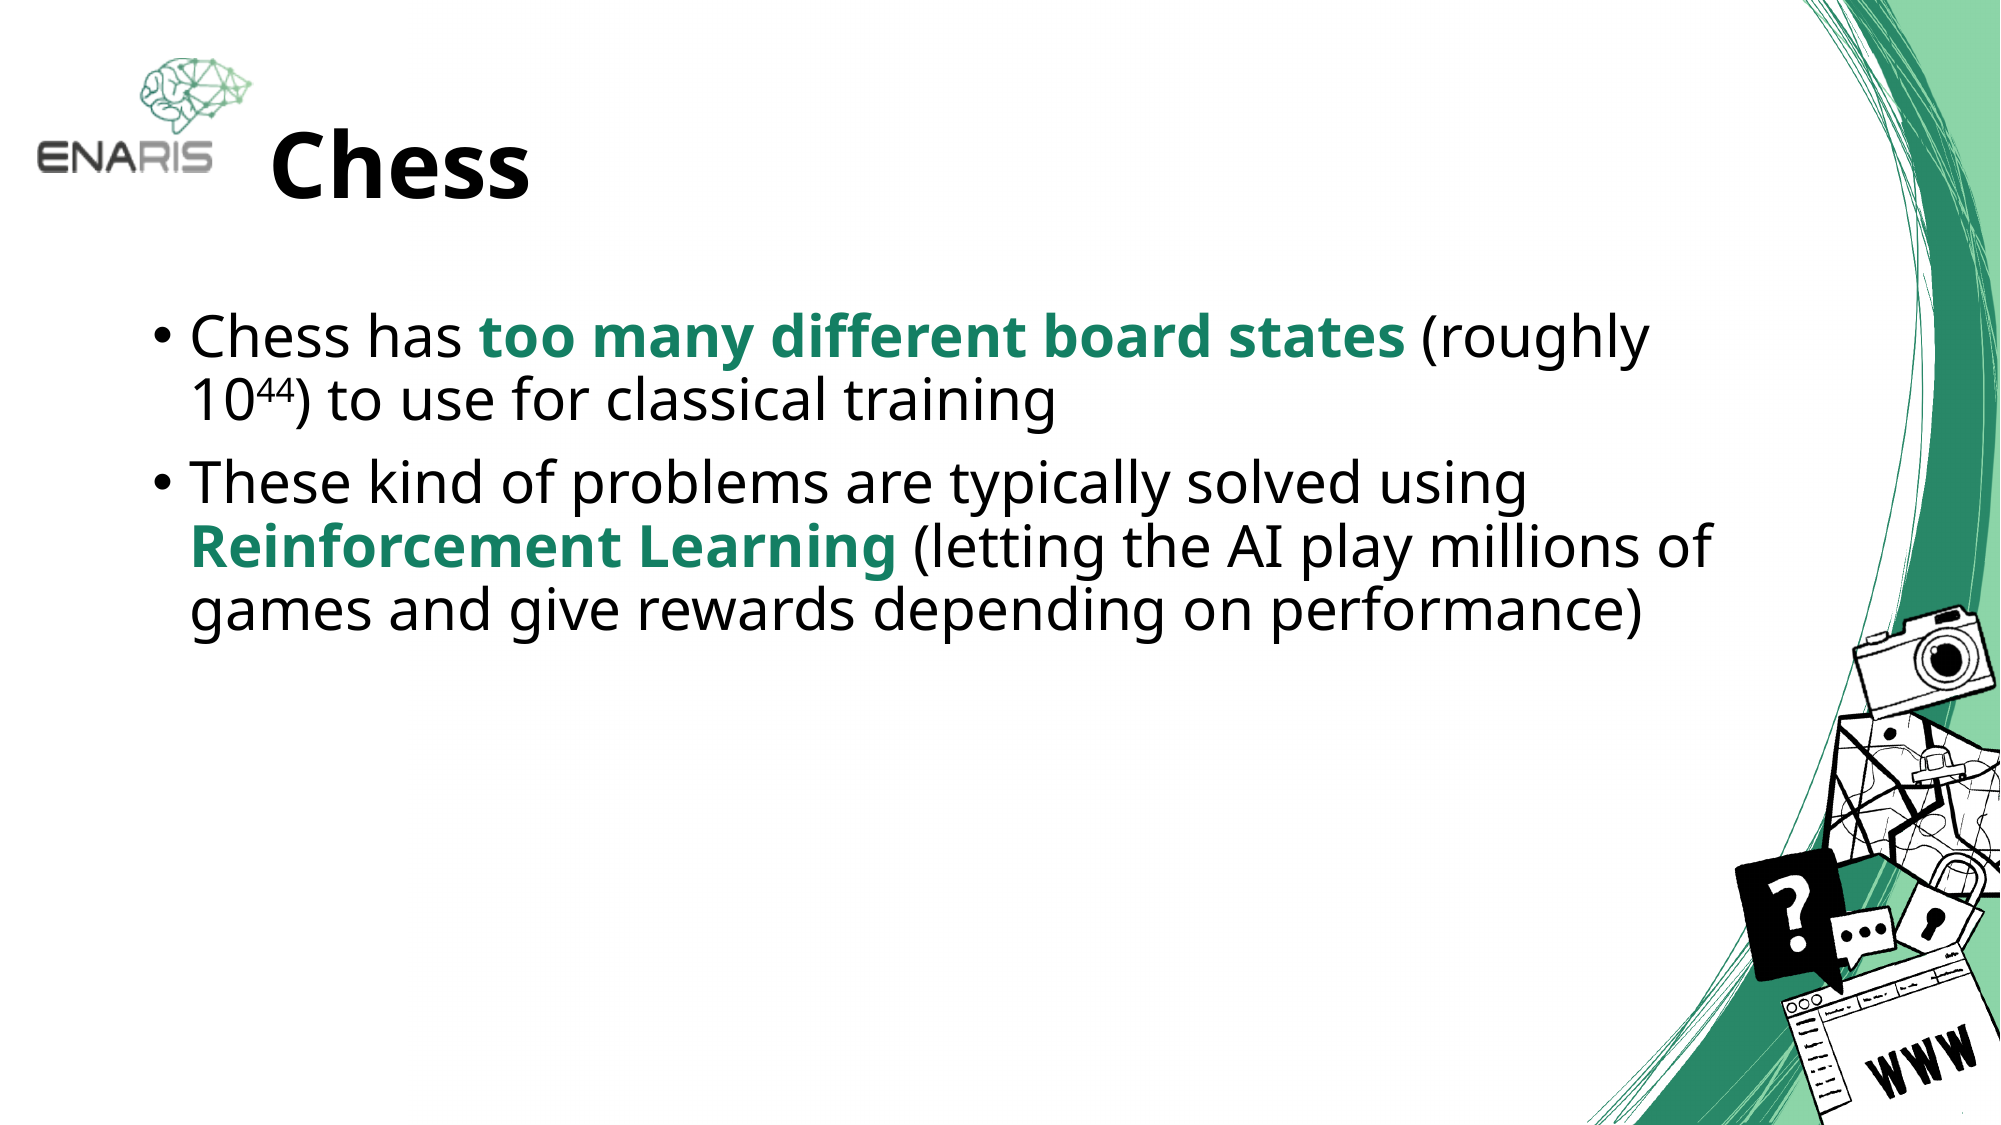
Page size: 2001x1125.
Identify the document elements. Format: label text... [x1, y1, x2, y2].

list Chess has too many different board states (roughly 1044) to use for classical training These kind of problems are typically solved using Reinforcement Learning (letting the AI play millions of games and give rewards depending on performance) [137, 299, 1747, 1014]
picture [408, 0, 2000, 1125]
title Chess [253, 59, 1863, 278]
picture [37, 58, 254, 173]
